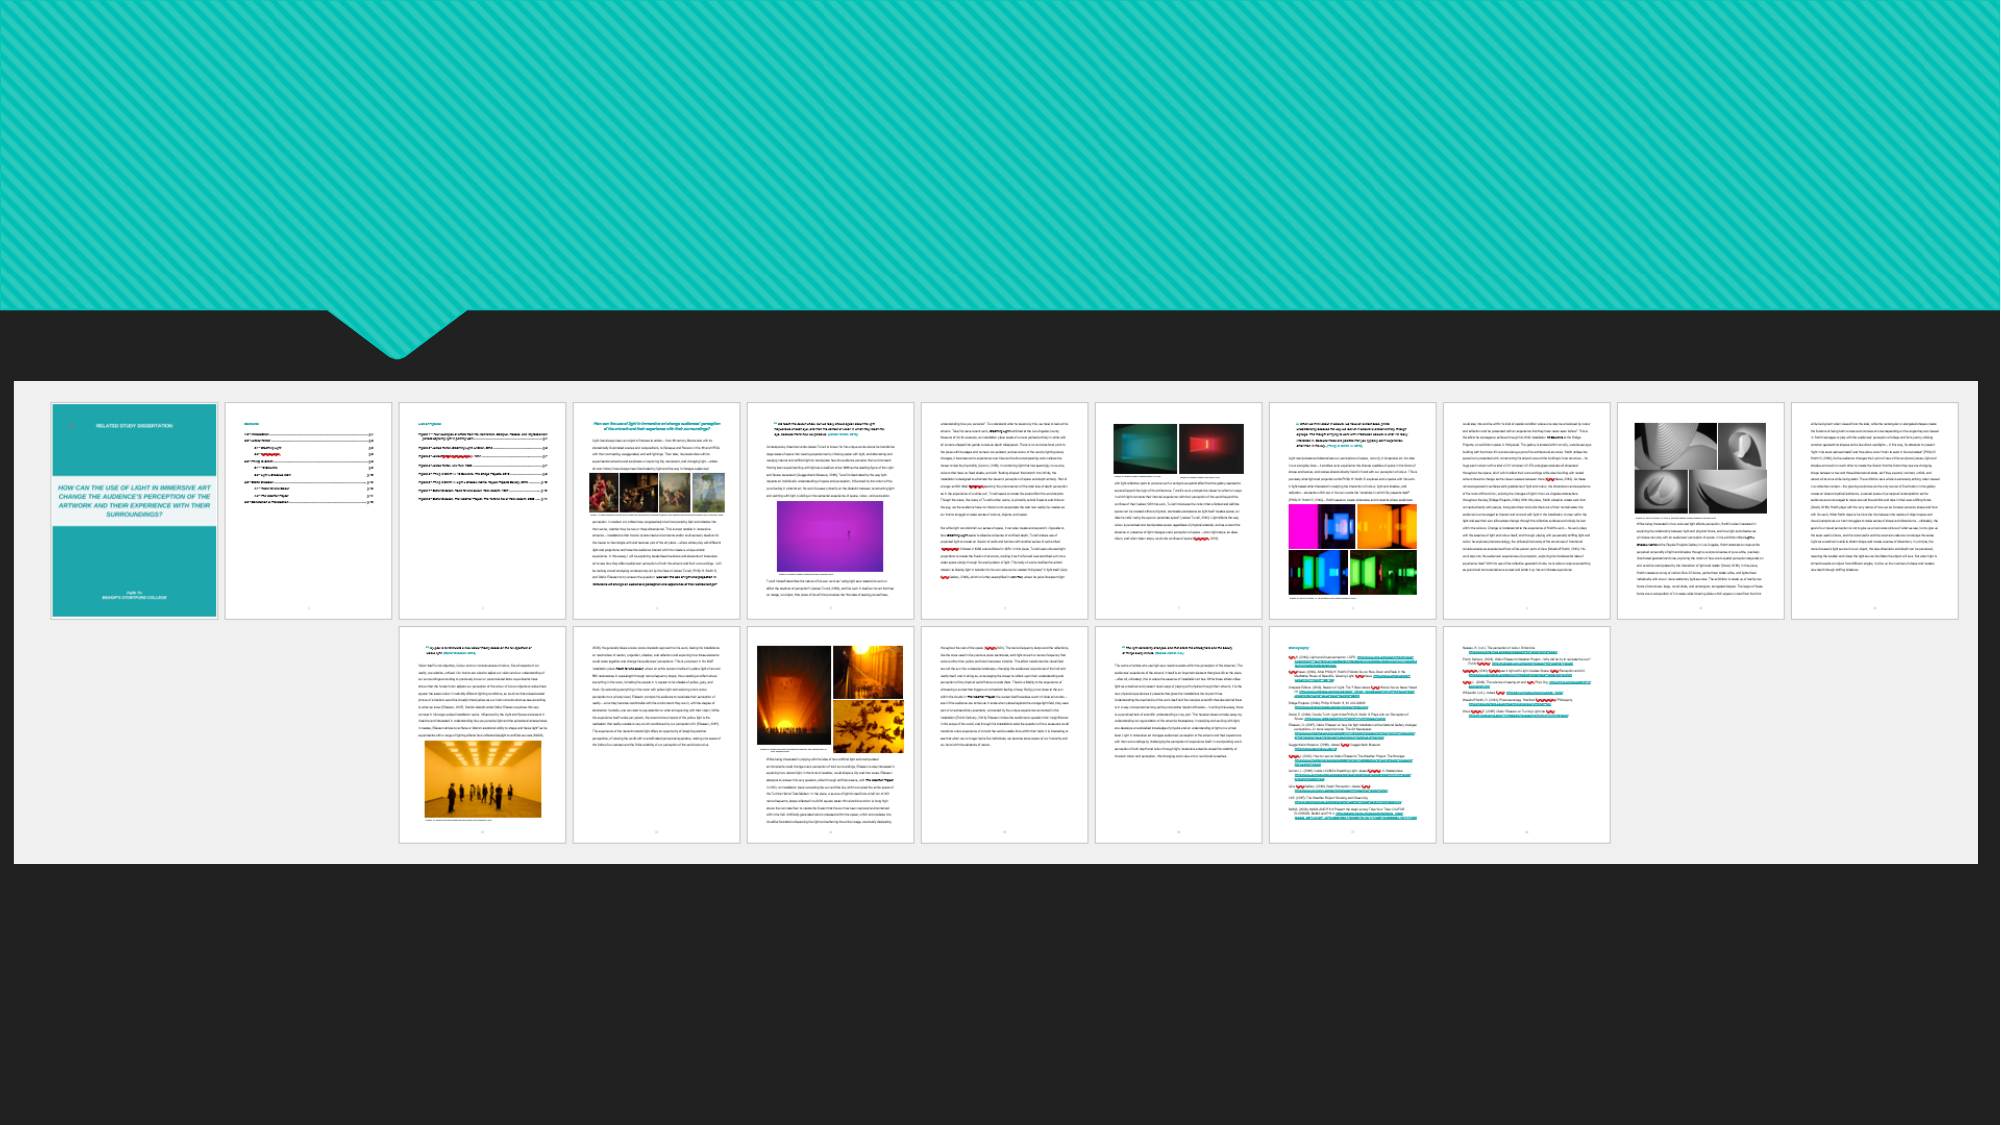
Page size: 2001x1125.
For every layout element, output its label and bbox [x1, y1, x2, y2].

picture [13, 380, 1979, 864]
